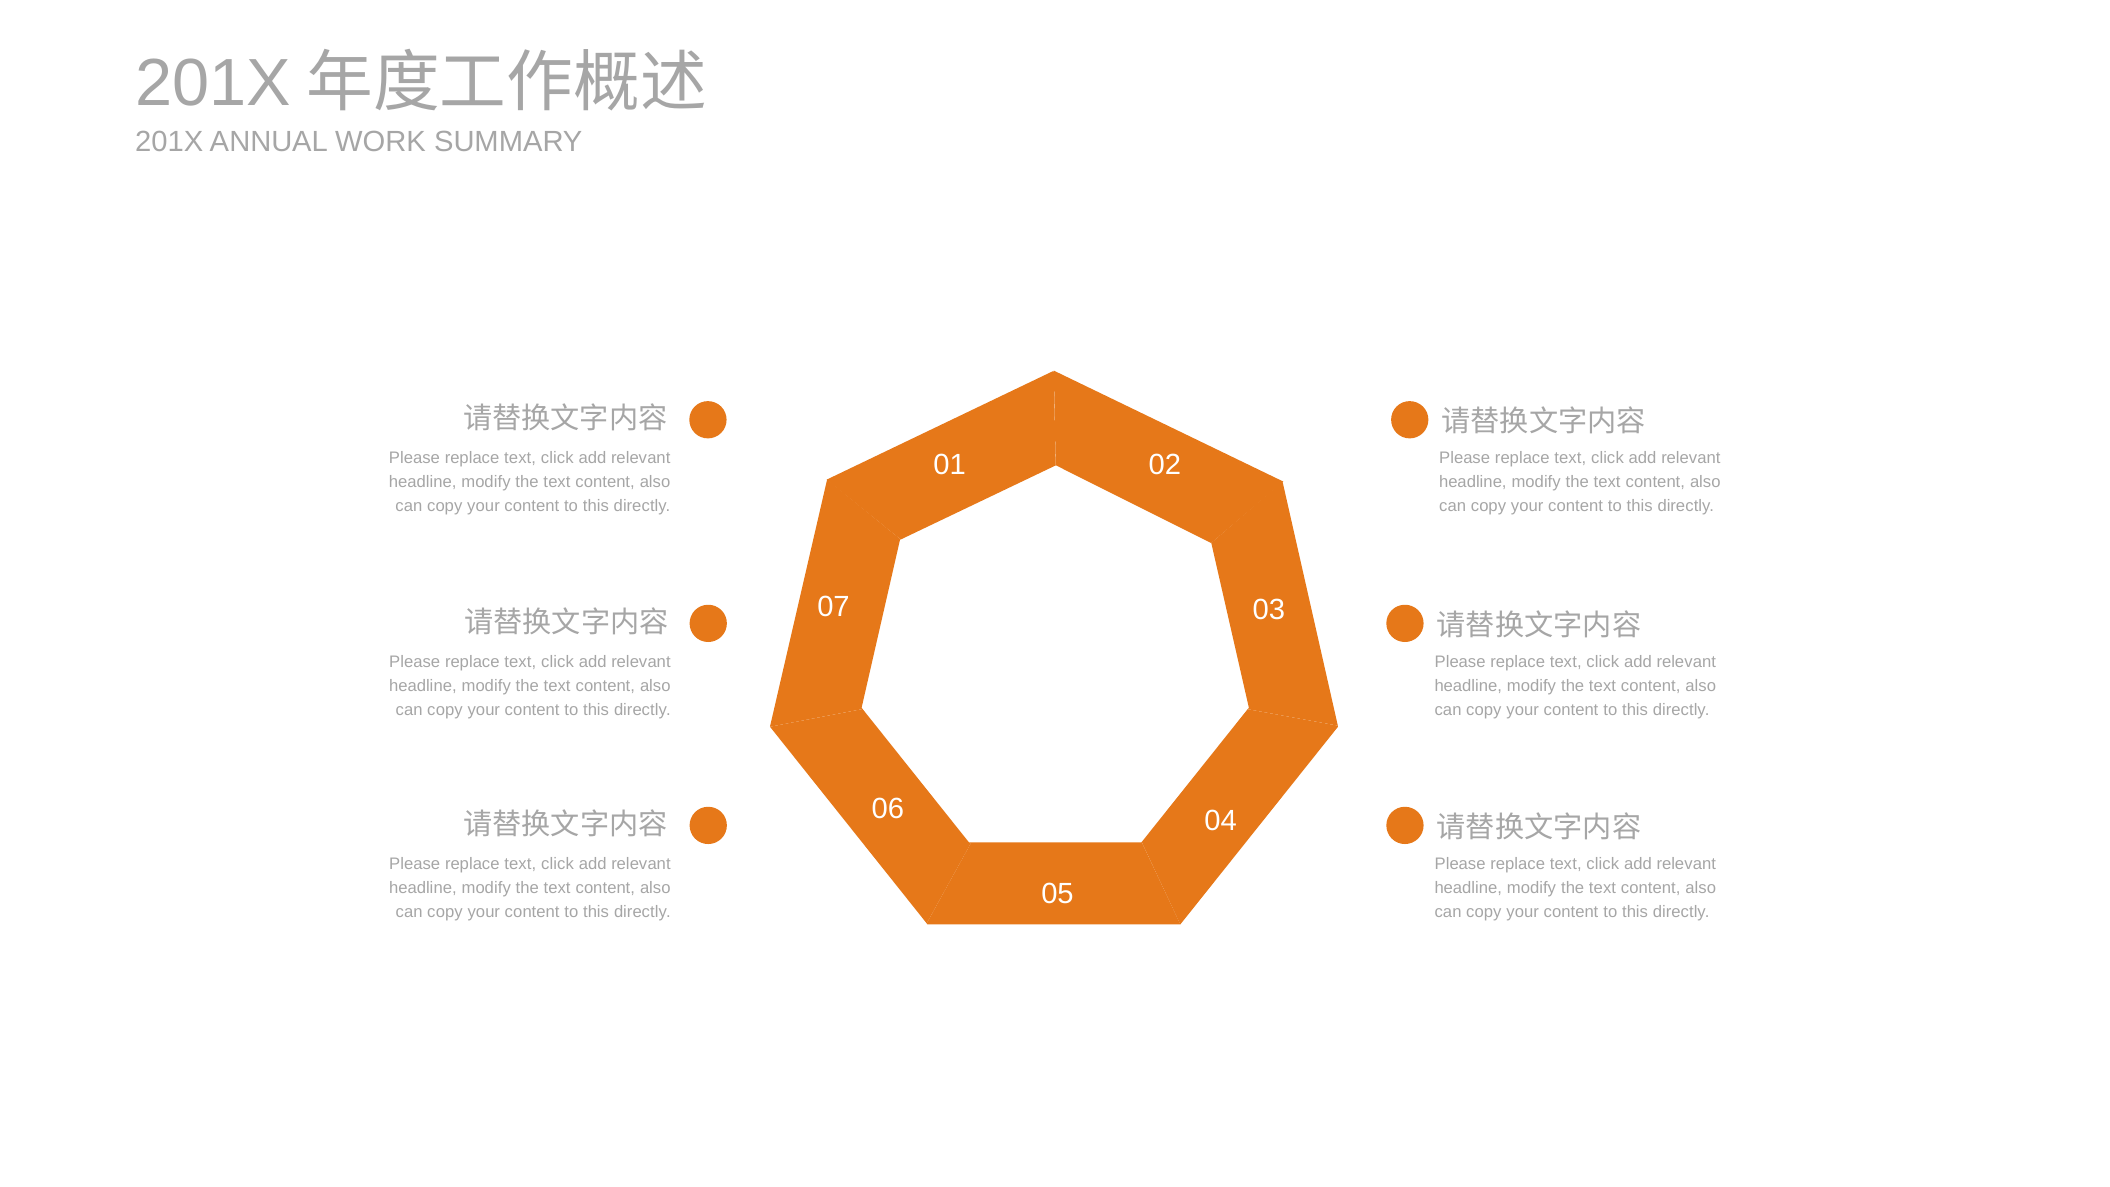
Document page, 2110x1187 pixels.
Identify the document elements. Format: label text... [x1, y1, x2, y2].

text_box [1386, 604, 1424, 643]
text_box Please replace text, click add relevant headline, modify the text content, also can copy your content to this directly. [1434, 646, 1729, 737]
text_box Please replace text, click add relevant headline, modify the text content, also can copy your content to this directly. [1434, 848, 1729, 939]
text_box 请替换文字内容 [443, 799, 672, 840]
text_box [1386, 806, 1424, 845]
text_box [689, 806, 727, 845]
text_box 请替换文字内容 [1433, 799, 1668, 845]
text_box Please replace text, click add relevant headline, modify the text content, also can copy your content to this directly. [369, 848, 672, 939]
text_box 请替换文字内容 [443, 597, 673, 638]
text_box [689, 401, 727, 439]
text_box [689, 604, 727, 643]
text_box 请替换文字内容 [1438, 394, 1673, 439]
text_box 201X年度工作概述 [135, 38, 783, 119]
text_box 请替换文字内容 [1433, 597, 1668, 642]
text_box Please replace text, click add relevant headline, modify the text content, also can copy your content to this directly. [1439, 443, 1733, 534]
text_box [1391, 401, 1429, 439]
text_box Please replace text, click add relevant headline, modify the text content, also can copy your content to this directly. [369, 646, 672, 737]
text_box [769, 370, 1339, 925]
text_box Please replace text, click add relevant headline, modify the text content, also can copy your content to this directly. [369, 443, 671, 534]
text_box 201X ANNUAL WORK SUMMARY [135, 122, 596, 158]
text_box 请替换文字内容 [442, 394, 672, 434]
